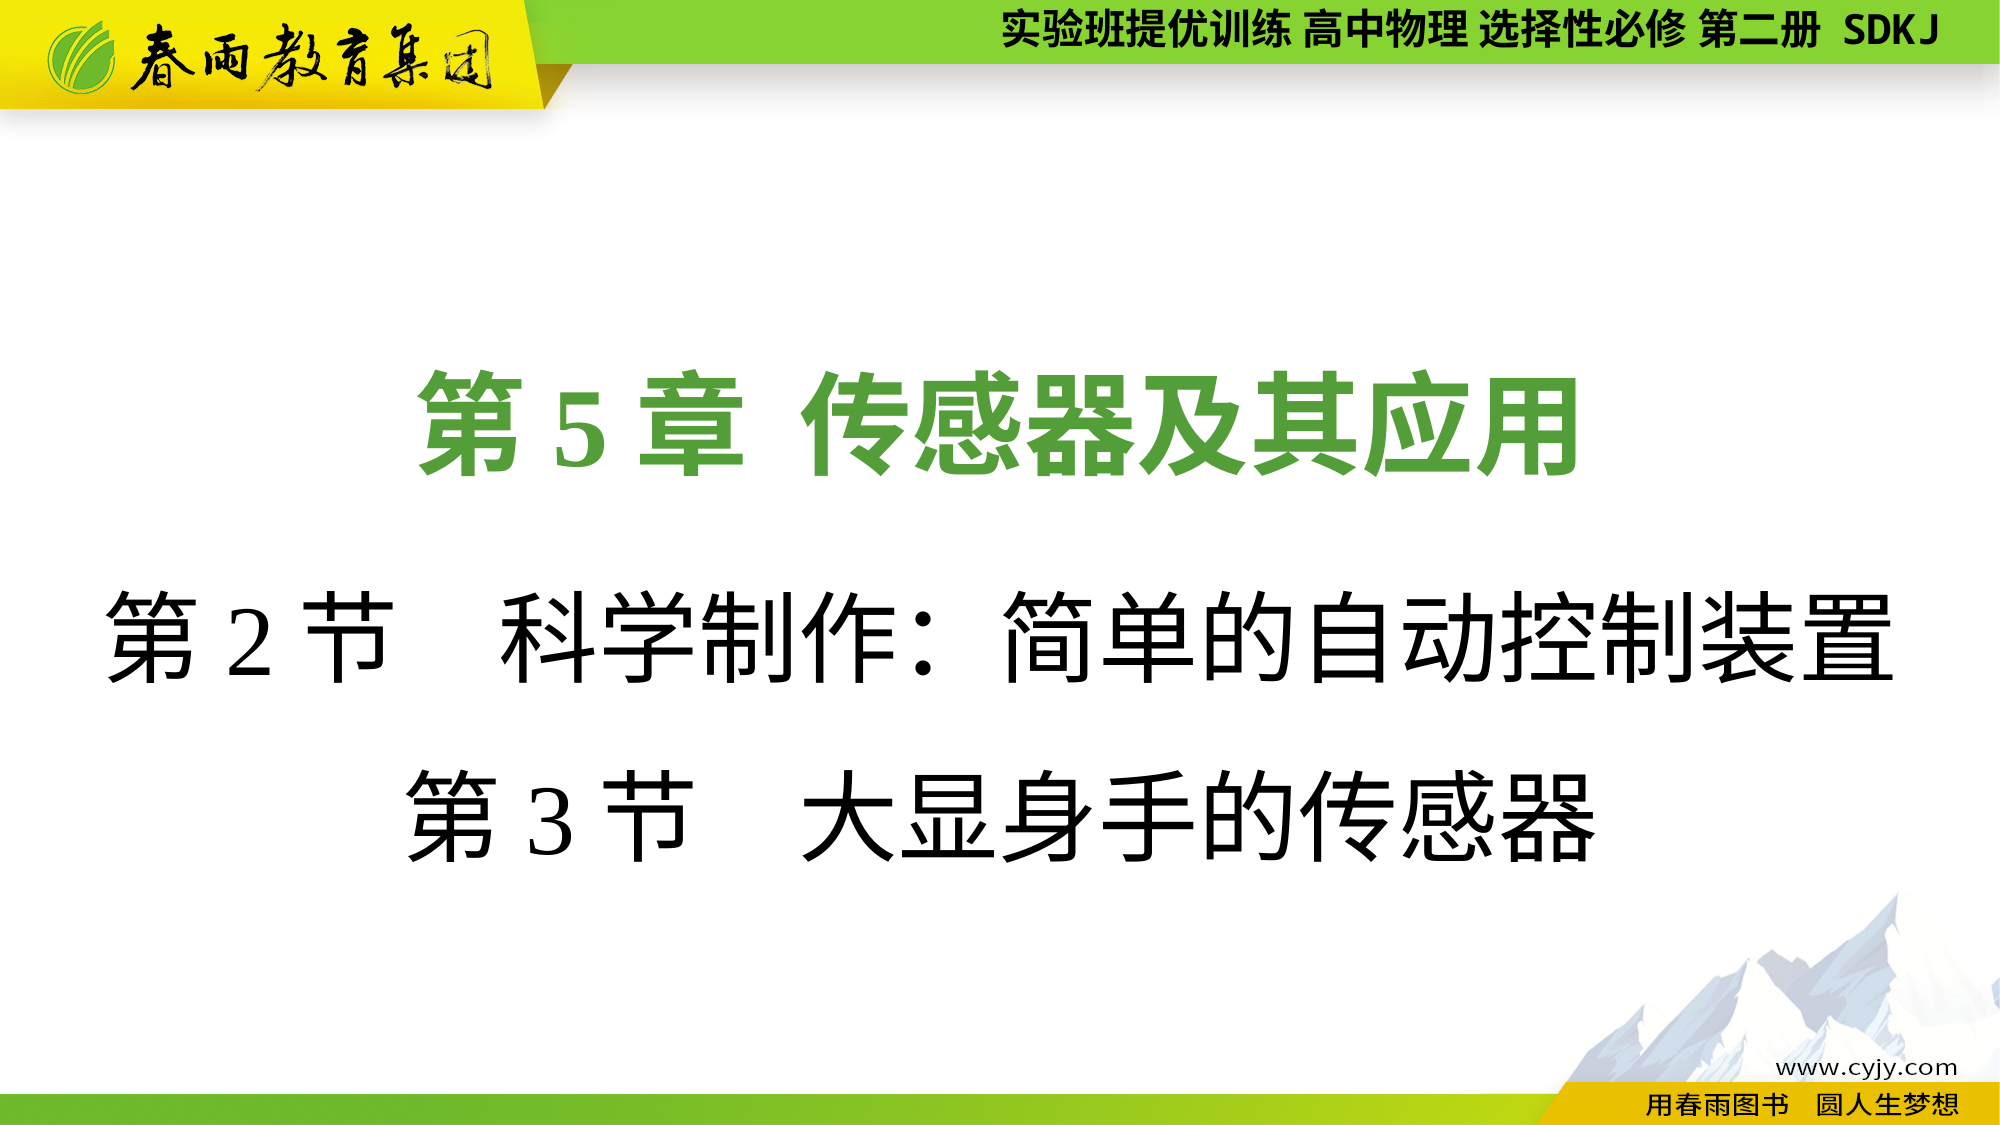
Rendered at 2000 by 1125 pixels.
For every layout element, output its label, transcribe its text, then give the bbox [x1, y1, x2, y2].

text_box 第5章 传感器及其应用 [54, 278, 1946, 497]
text_box 第2节 科学制作：简单的自动控制装置 第3节 大显身手的传感器 [54, 507, 1946, 883]
picture [0, 0, 2000, 1125]
